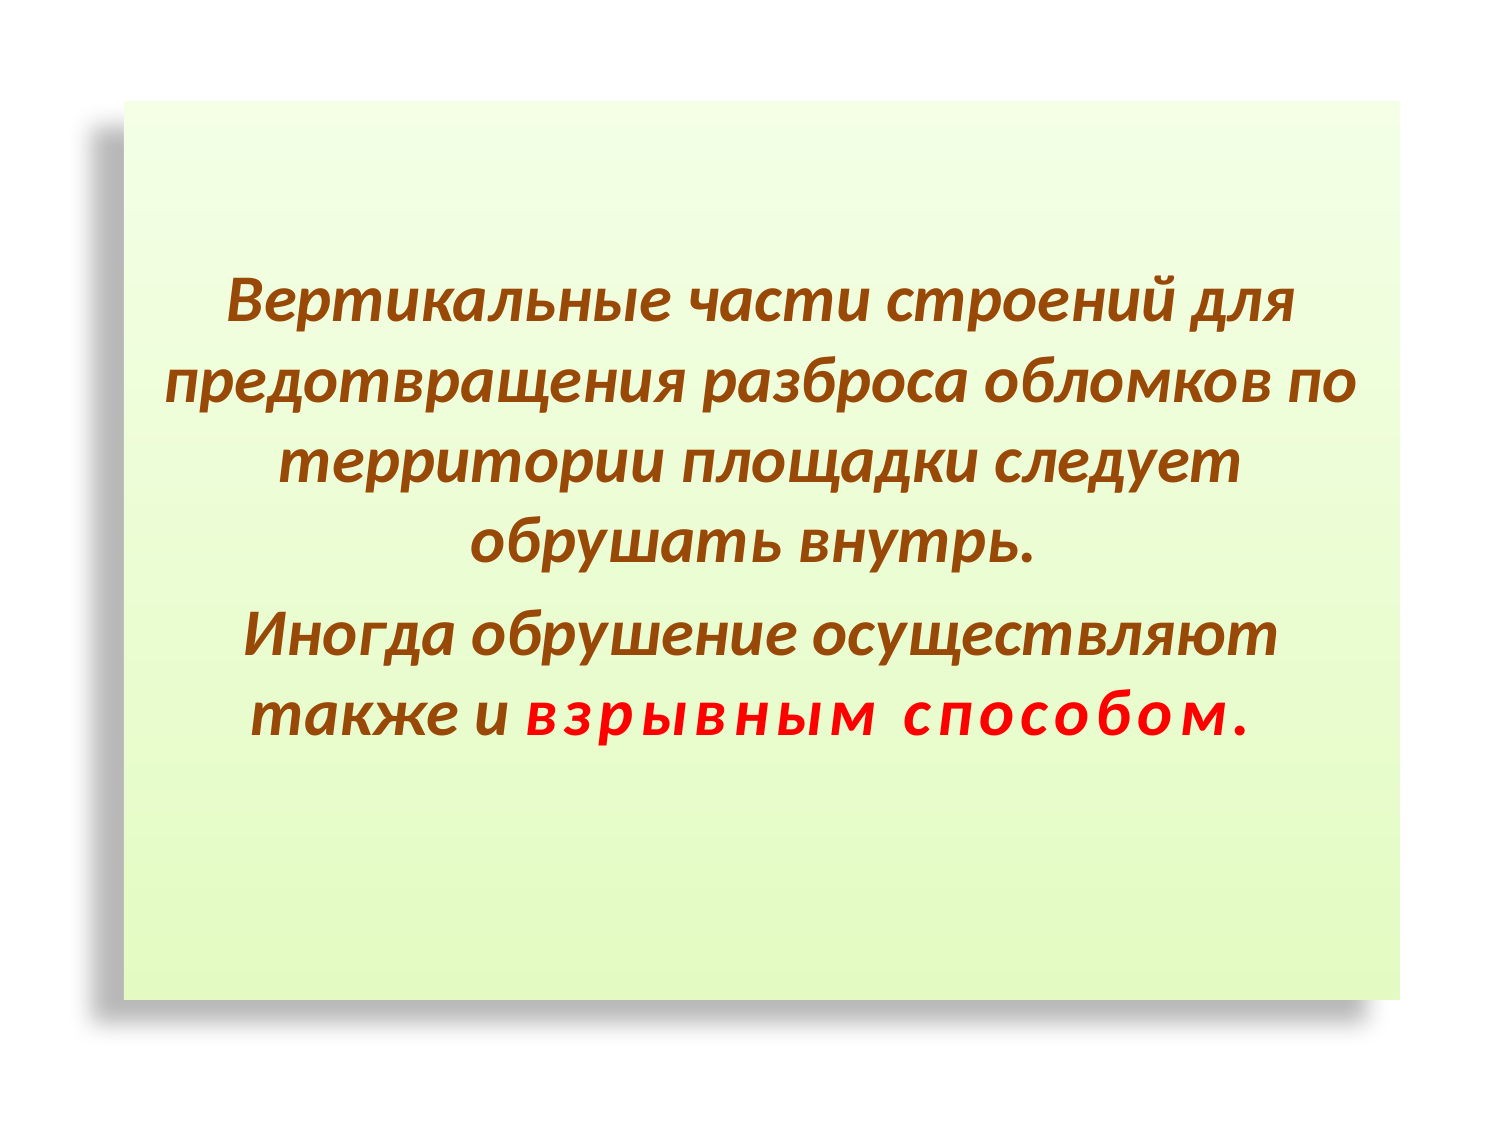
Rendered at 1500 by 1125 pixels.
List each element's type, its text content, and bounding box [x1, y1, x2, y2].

subtitle Вертикальные части строений для предотвращения разброса обломков по территории площадки следует обрушать внутрь. Иногда обрушение осуществляют также и взрывным способом. [123, 101, 1400, 1000]
